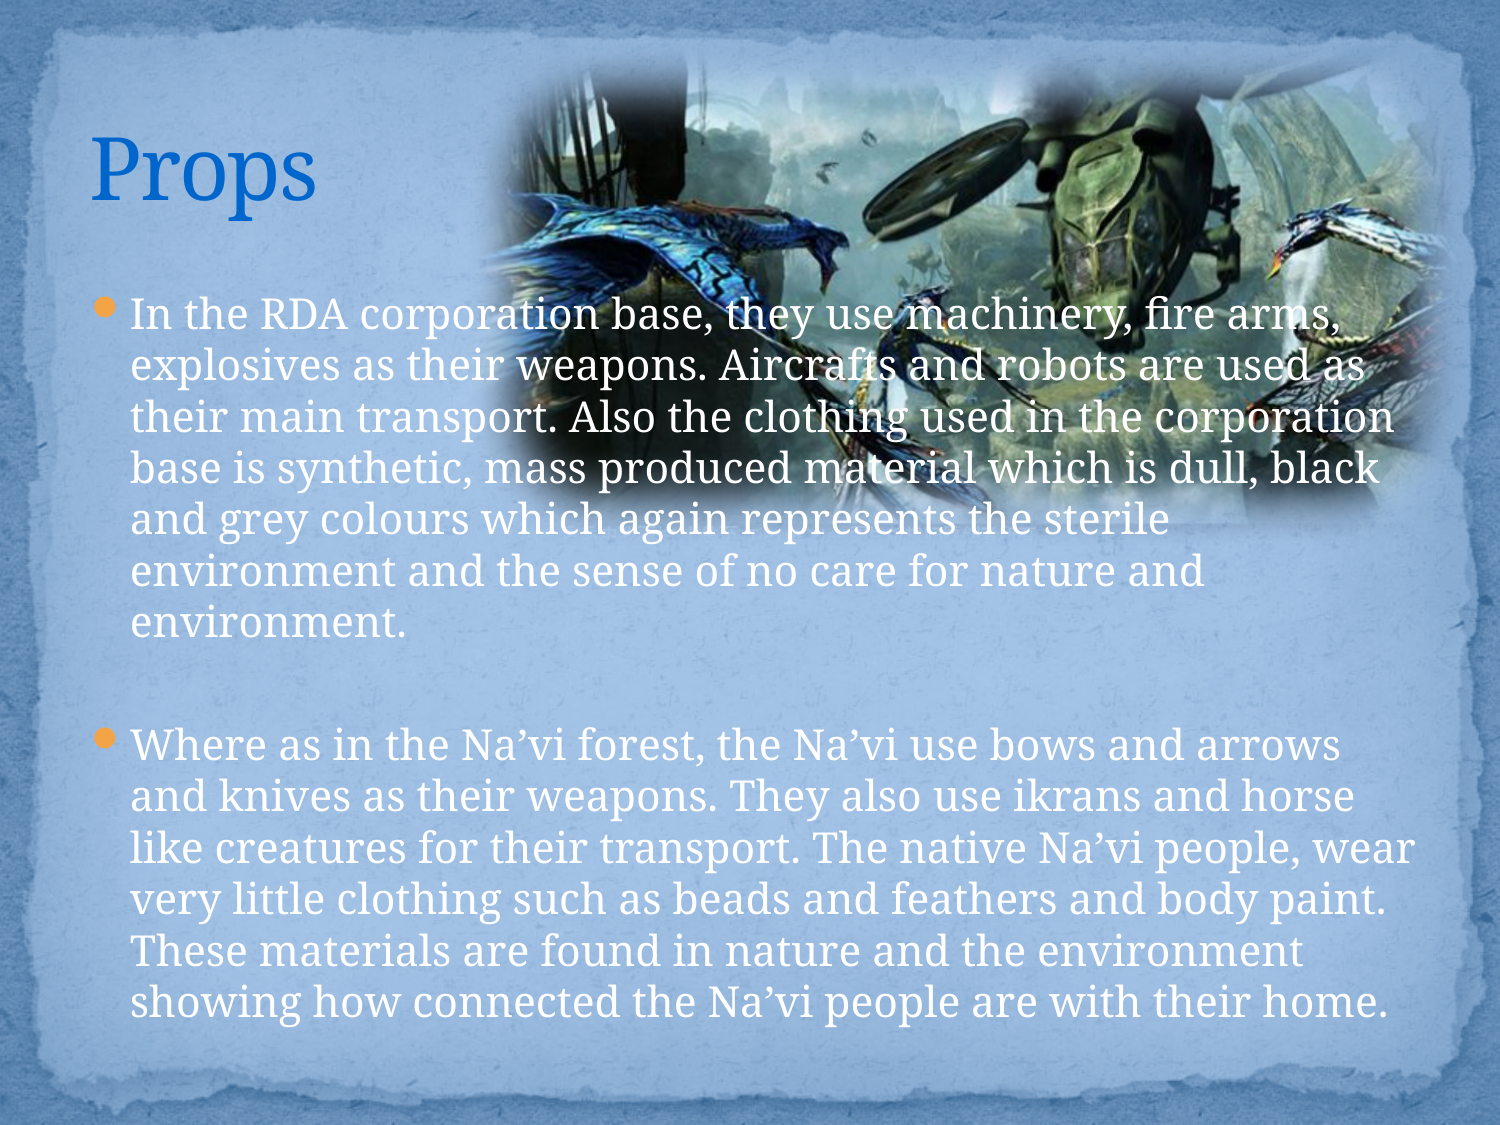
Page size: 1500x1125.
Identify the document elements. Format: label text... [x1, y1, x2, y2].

picture [468, 44, 1466, 547]
list In the RDA corporation base, they use machinery, fire arms, explosives as their weapons. Aircrafts and robots are used as their main transport. Also the clothing used in the corporation base is synthetic, mass produced material which is dull, black and grey colours which again represents the sterile environment and the sense of no care for nature and environment. Where as in the Na’vi forest, the Na’vi use bows and arrows and knives as their weapons. They also use ikrans and horse like creatures for their transport. The native Na’vi people, wear very little clothing such as beads and feathers and body paint. These materials are found in nature and the environment showing how connected the Na’vi people are with their home. [76, 278, 1437, 1090]
title Props [74, 24, 1425, 225]
